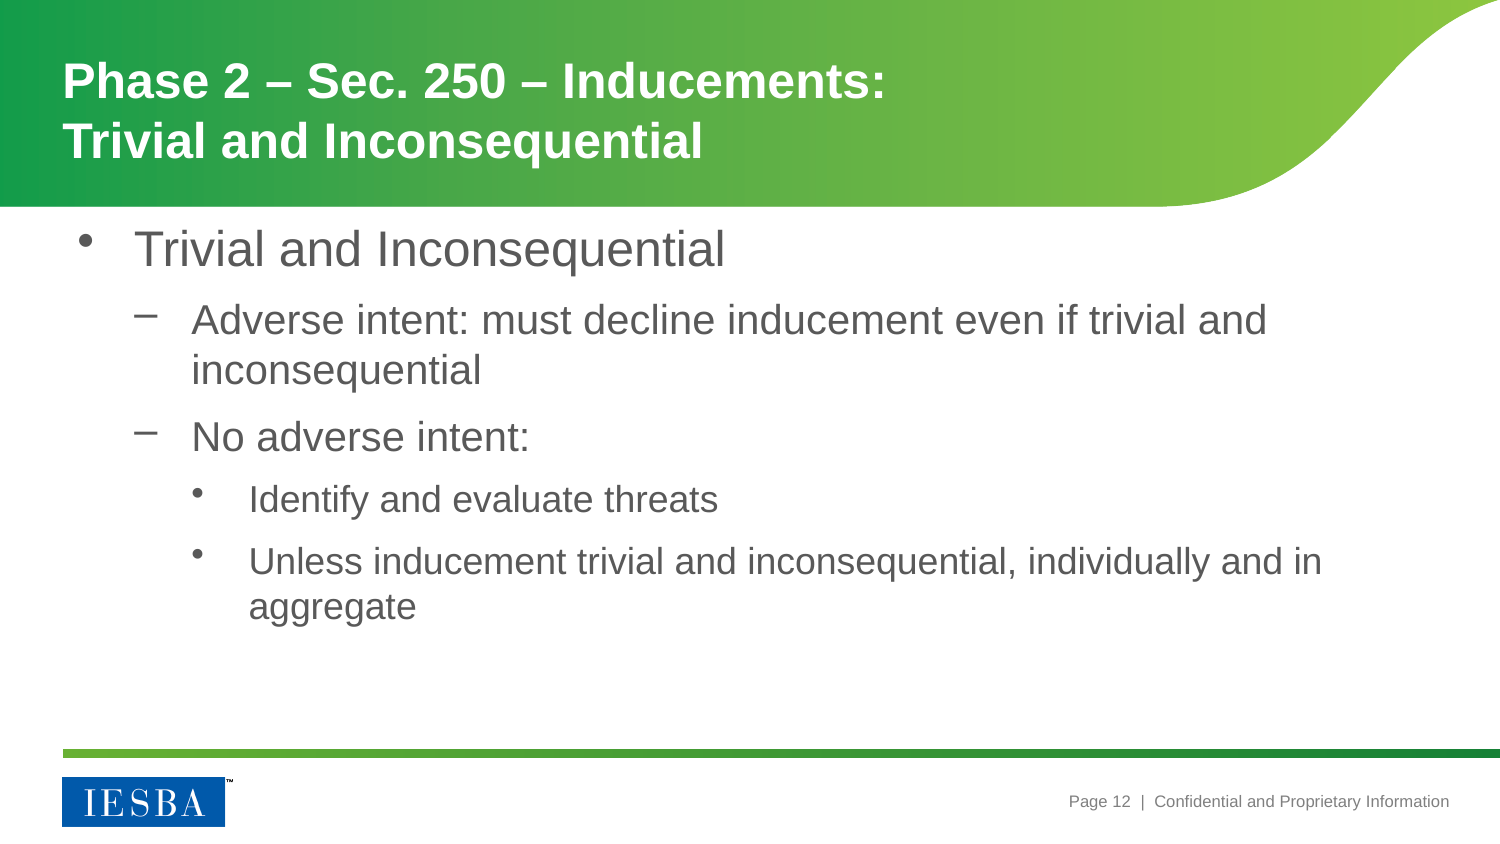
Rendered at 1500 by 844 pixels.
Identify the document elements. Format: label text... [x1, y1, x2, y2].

picture [0, 0, 1500, 207]
list Trivial and Inconsequential Adverse intent: must decline inducement even if trivial and inconsequential No adverse intent: Identify and evaluate threats Unless inducement trivial and inconsequential, individually and in aggregate [62, 209, 1450, 747]
title Phase 2 – Sec. 250 – Inducements: Trivial and Inconsequential [62, 75, 1300, 142]
picture [62, 777, 233, 827]
